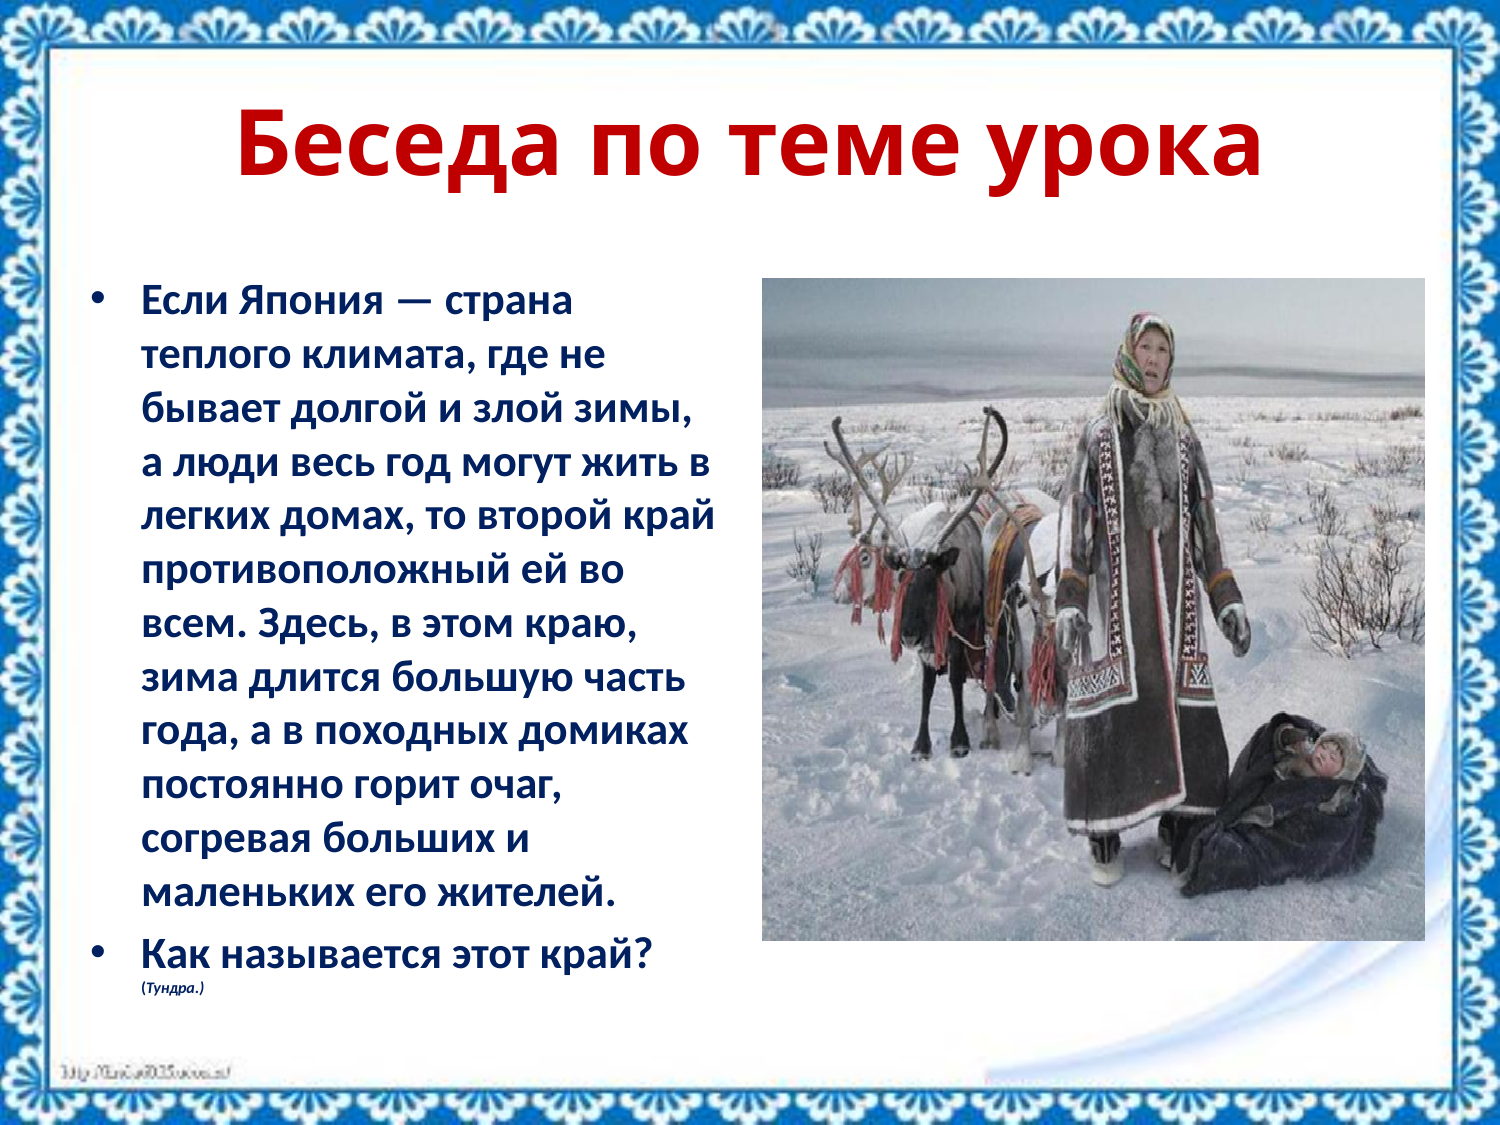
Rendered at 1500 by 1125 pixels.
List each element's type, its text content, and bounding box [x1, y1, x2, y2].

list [762, 278, 1426, 941]
title Беседа по теме урока [75, 45, 1425, 233]
list Если Япония — страна теплого климата, где не бывает долгой и злой зимы, а люди весь год могут жить в легких домах, то второй край противоположный ей во всем. Здесь, в этом краю, зима длится большую часть года, а в походных домиках постоянно горит очаг, согревая больших и маленьких его жителей. Как называется этот край? (Тундра.) [75, 262, 738, 1005]
picture [0, 0, 1500, 1125]
